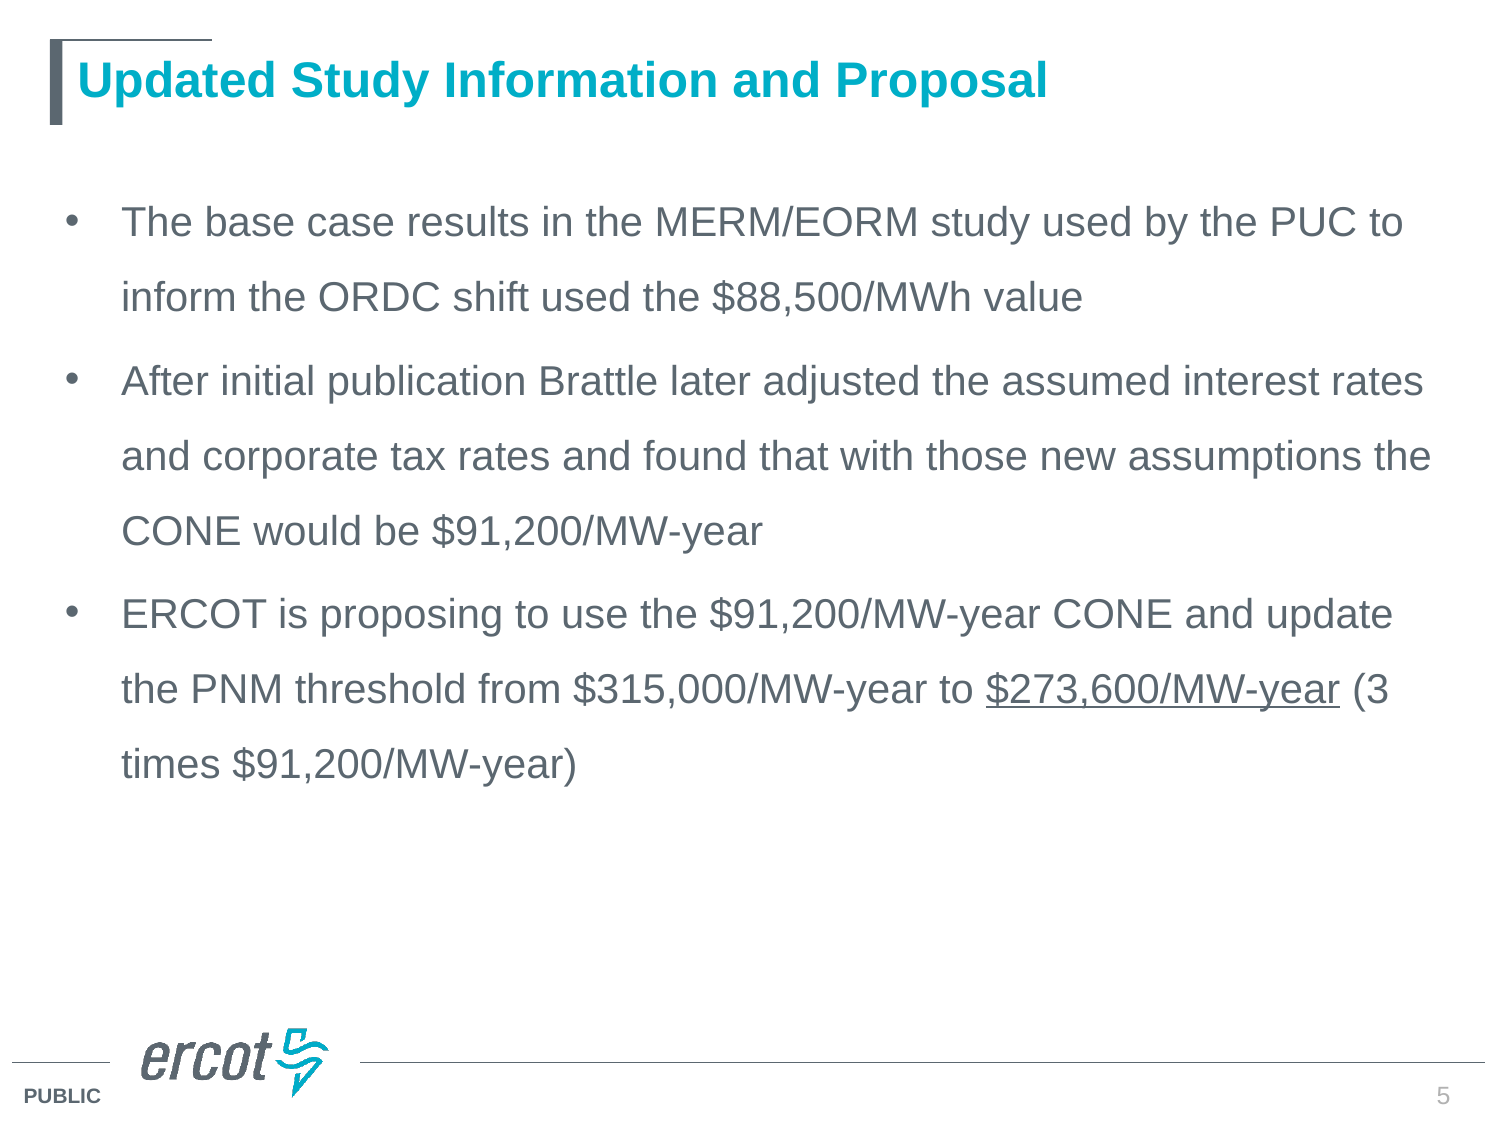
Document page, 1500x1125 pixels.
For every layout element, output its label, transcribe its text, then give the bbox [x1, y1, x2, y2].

list The base case results in the MERM/EORM study used by the PUC to inform the ORDC shift used the $88,500/MWh value After initial publication Brattle later adjusted the assumed interest rates and corporate tax rates and found that with those new assumptions the CONE would be $91,200/MW-year ERCOT is proposing to use the $91,200/MW-year CONE and update the PNM threshold from $315,000/MW-year to $273,600/MW-year (3 times $91,200/MW-year) [50, 162, 1450, 963]
title Updated Study Information and Proposal [62, 39, 1450, 125]
picture [137, 1024, 332, 1100]
slide_number 5 [1400, 1076, 1488, 1113]
